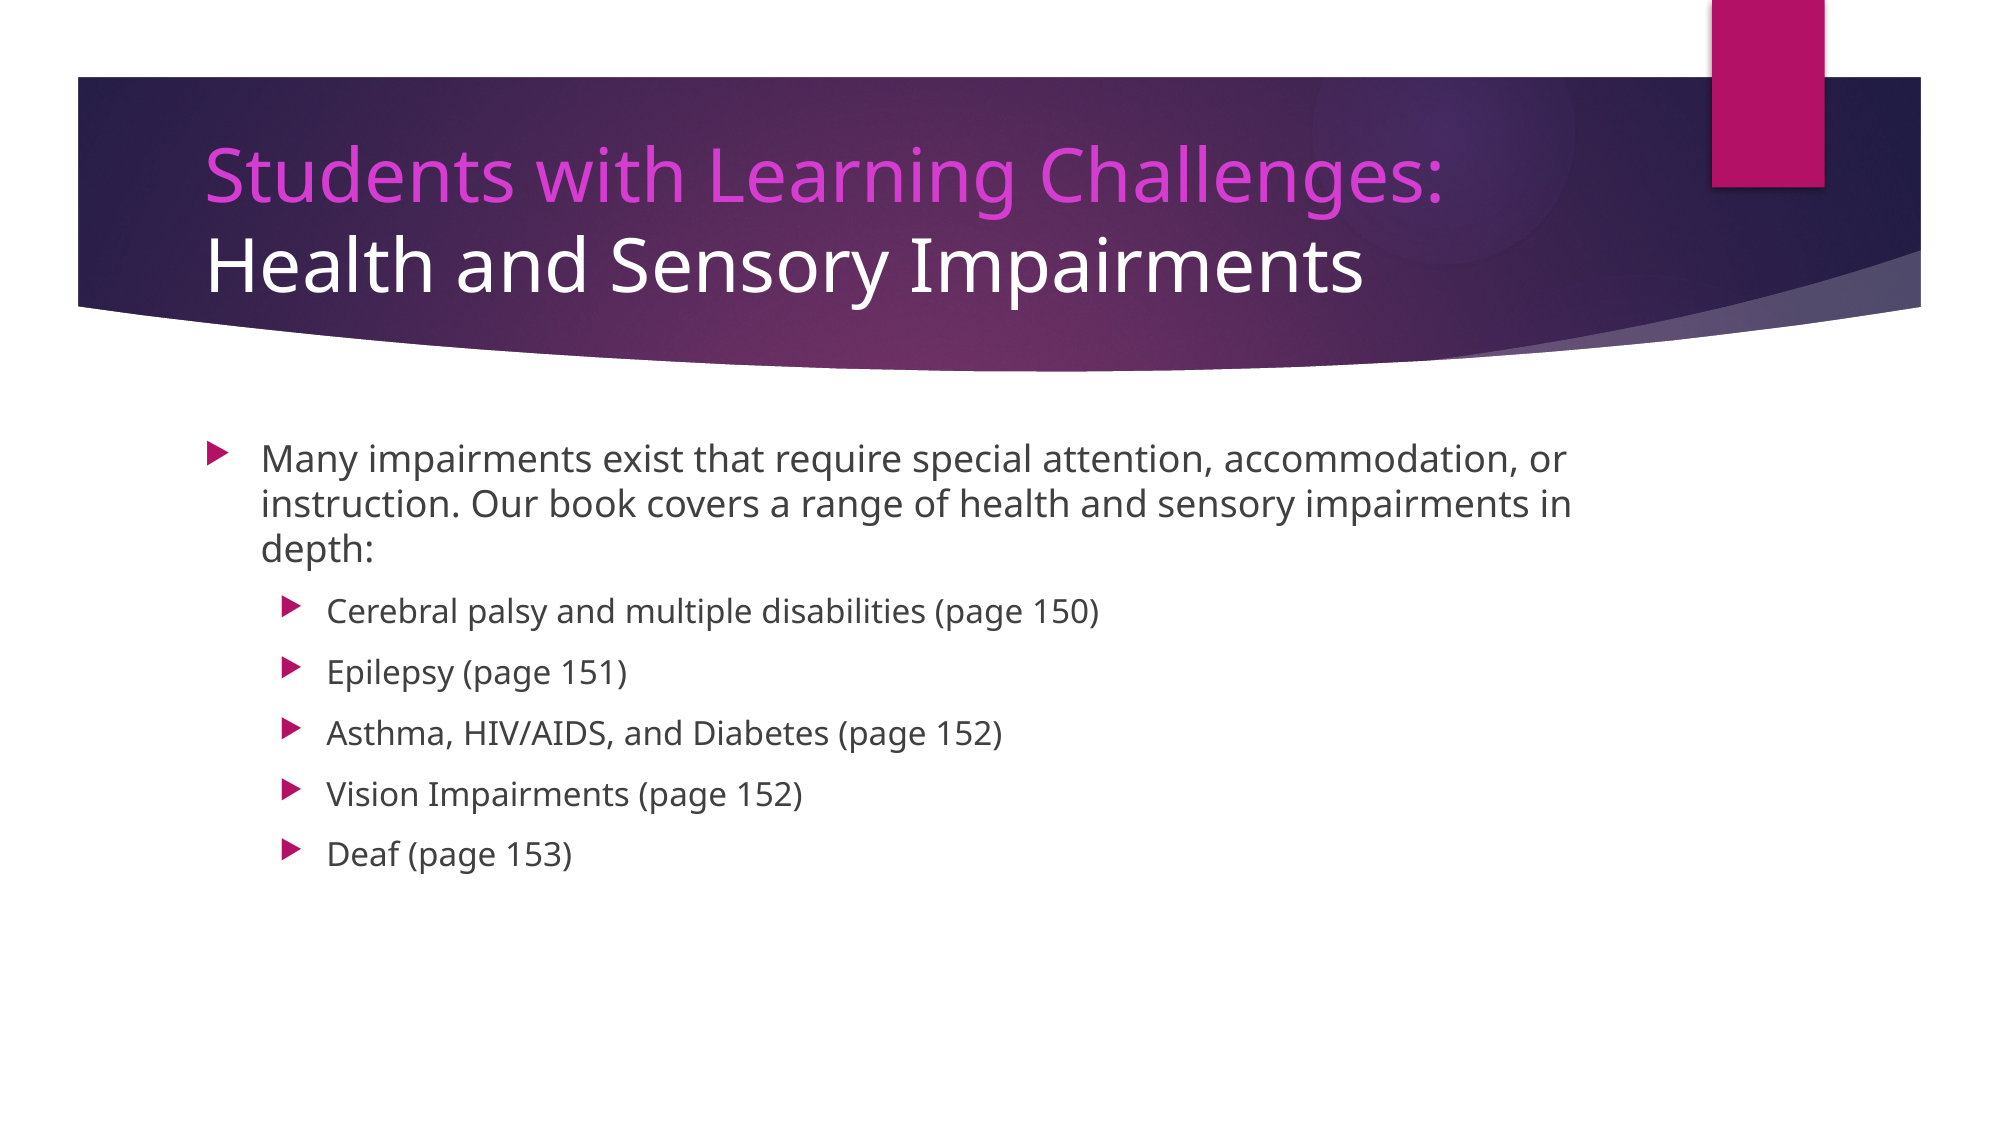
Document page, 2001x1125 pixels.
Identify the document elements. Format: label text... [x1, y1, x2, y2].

title Students with Learning Challenges: Health and Sensory Impairments [189, 159, 1627, 276]
list Many impairments exist that require special attention, accommodation, or instruction. Our book covers a range of health and sensory impairments in depth: Cerebral palsy and multiple disabilities (page 150) Epilepsy (page 151) Asthma, HIV/AIDS, and Diabetes (page 152) Vision Impairments (page 152) Deaf (page 153) [189, 427, 1638, 988]
